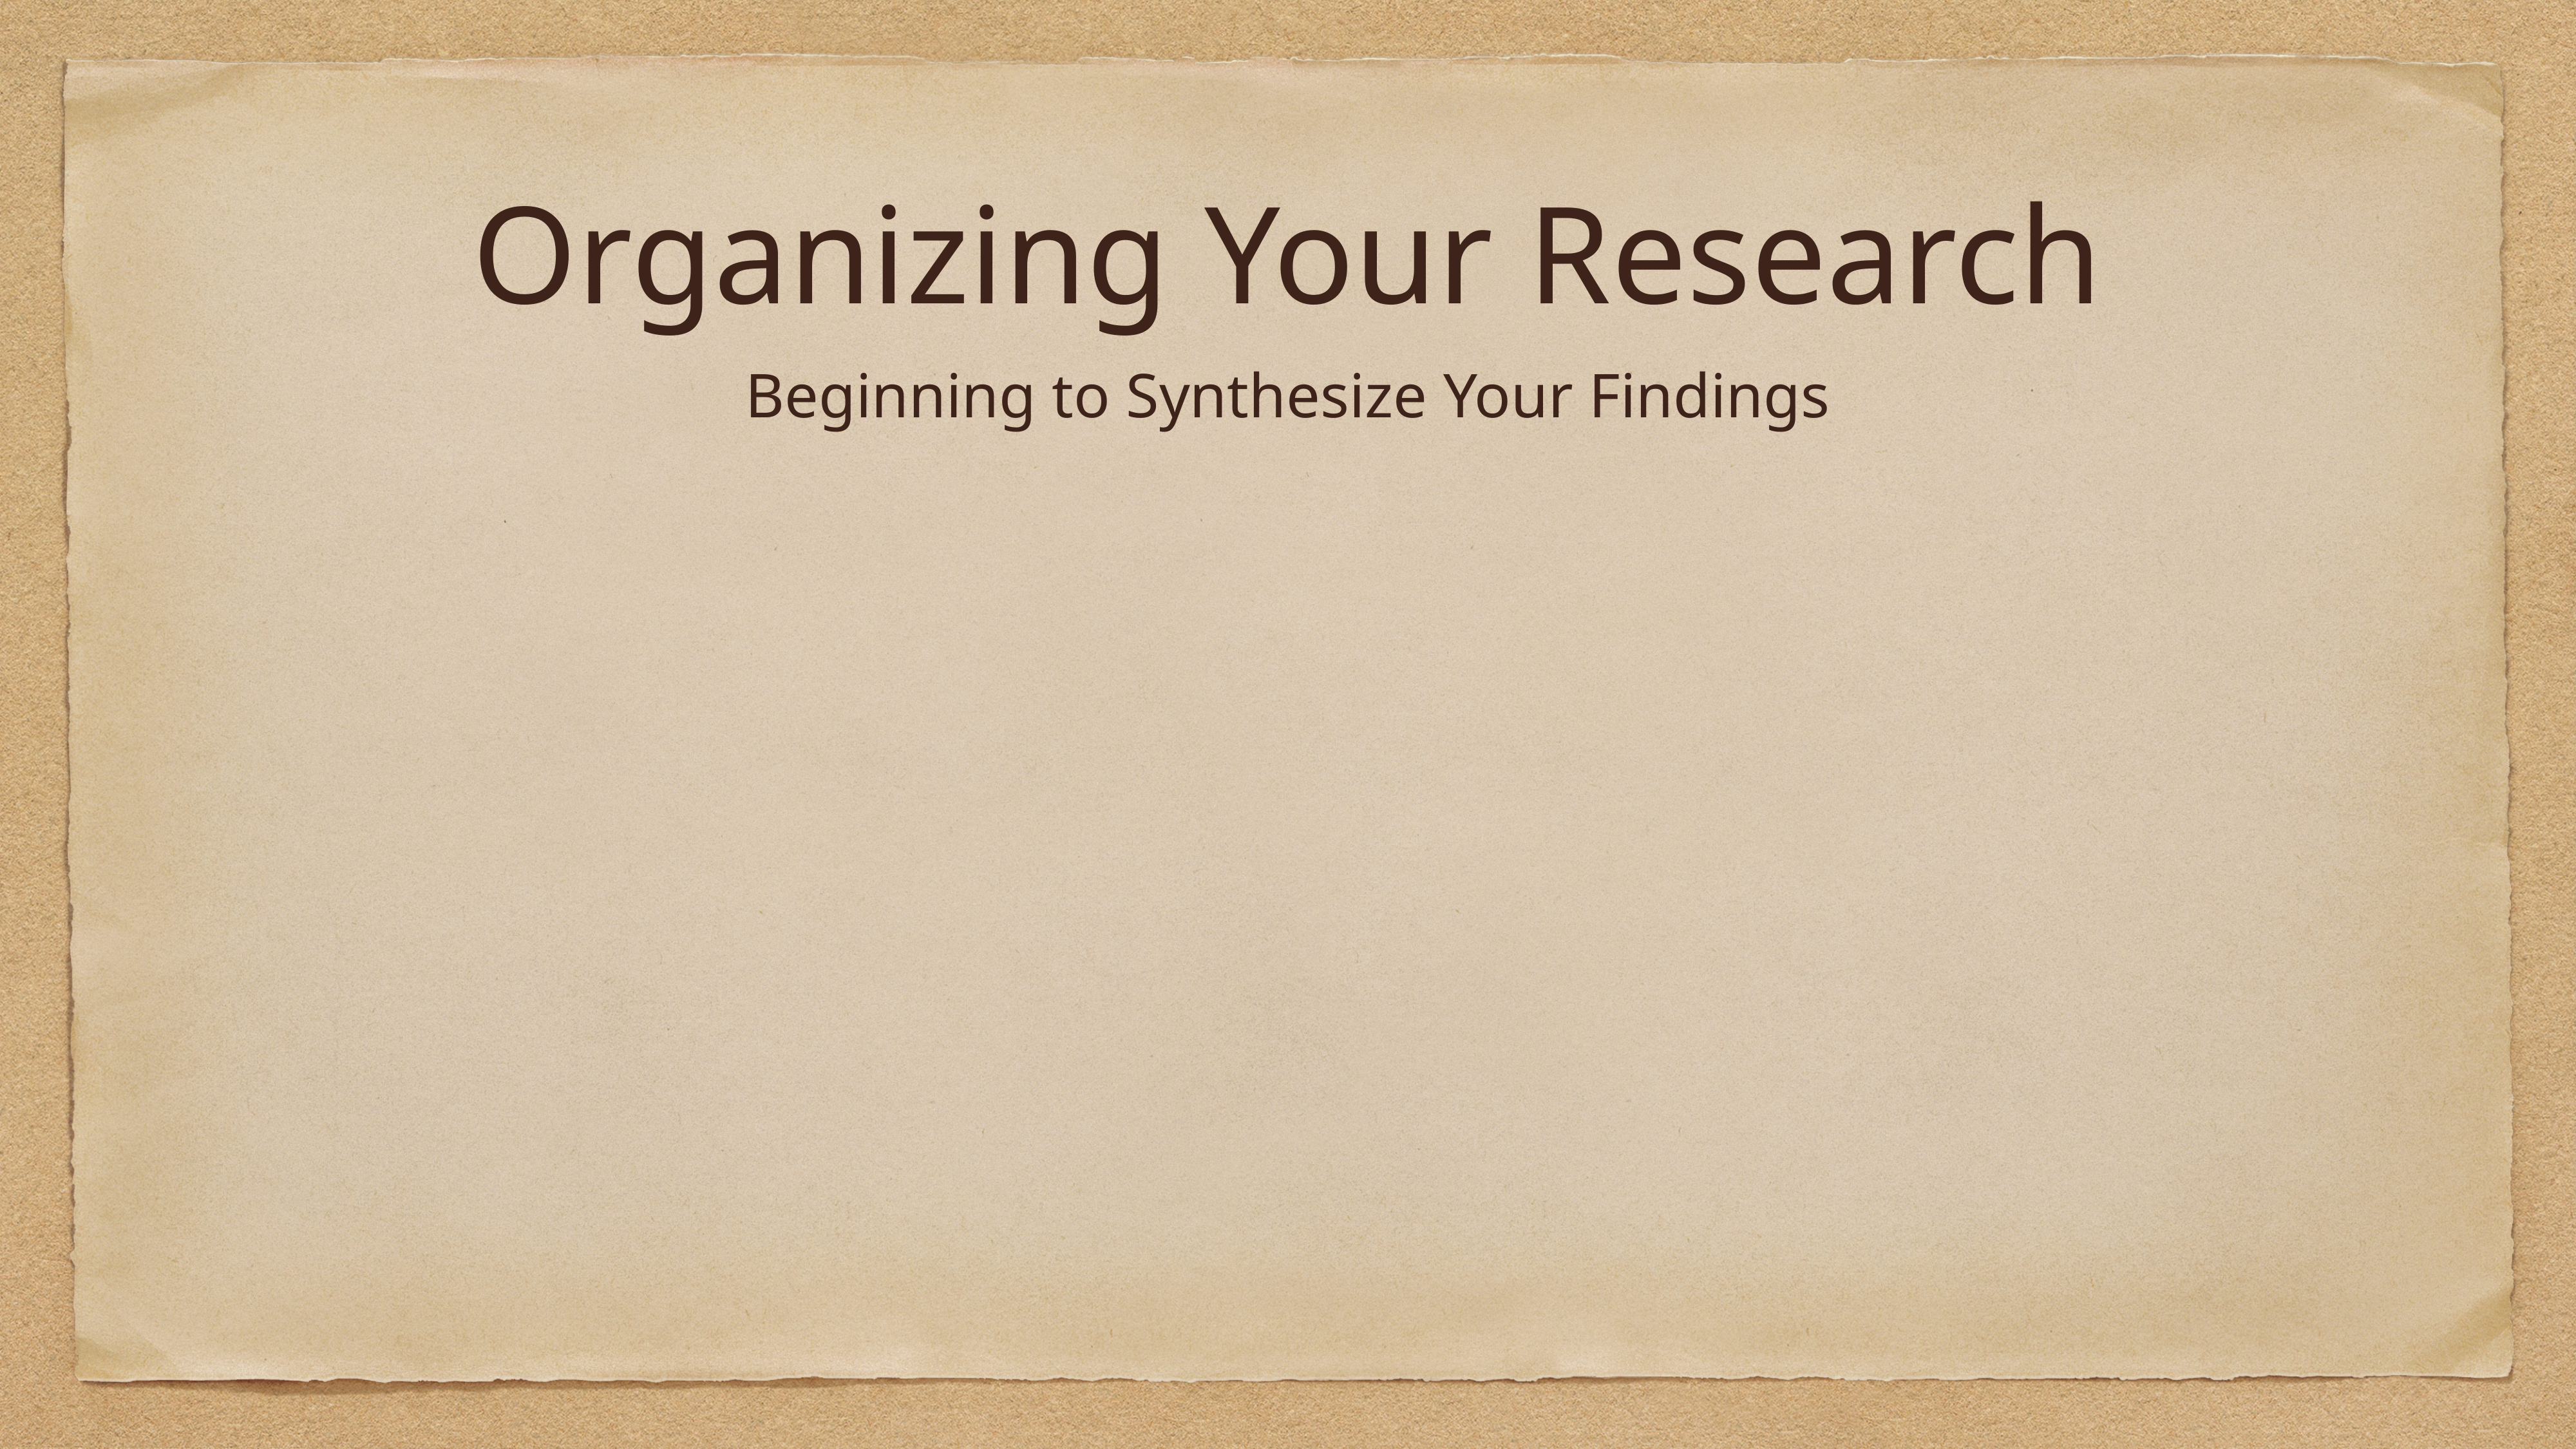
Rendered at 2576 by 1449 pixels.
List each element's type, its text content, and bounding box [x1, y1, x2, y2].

title Organizing Your Research [251, 93, 2324, 407]
text_box Beginning to Synthesize Your Findings [740, 352, 1836, 435]
picture [0, 0, 2576, 1449]
